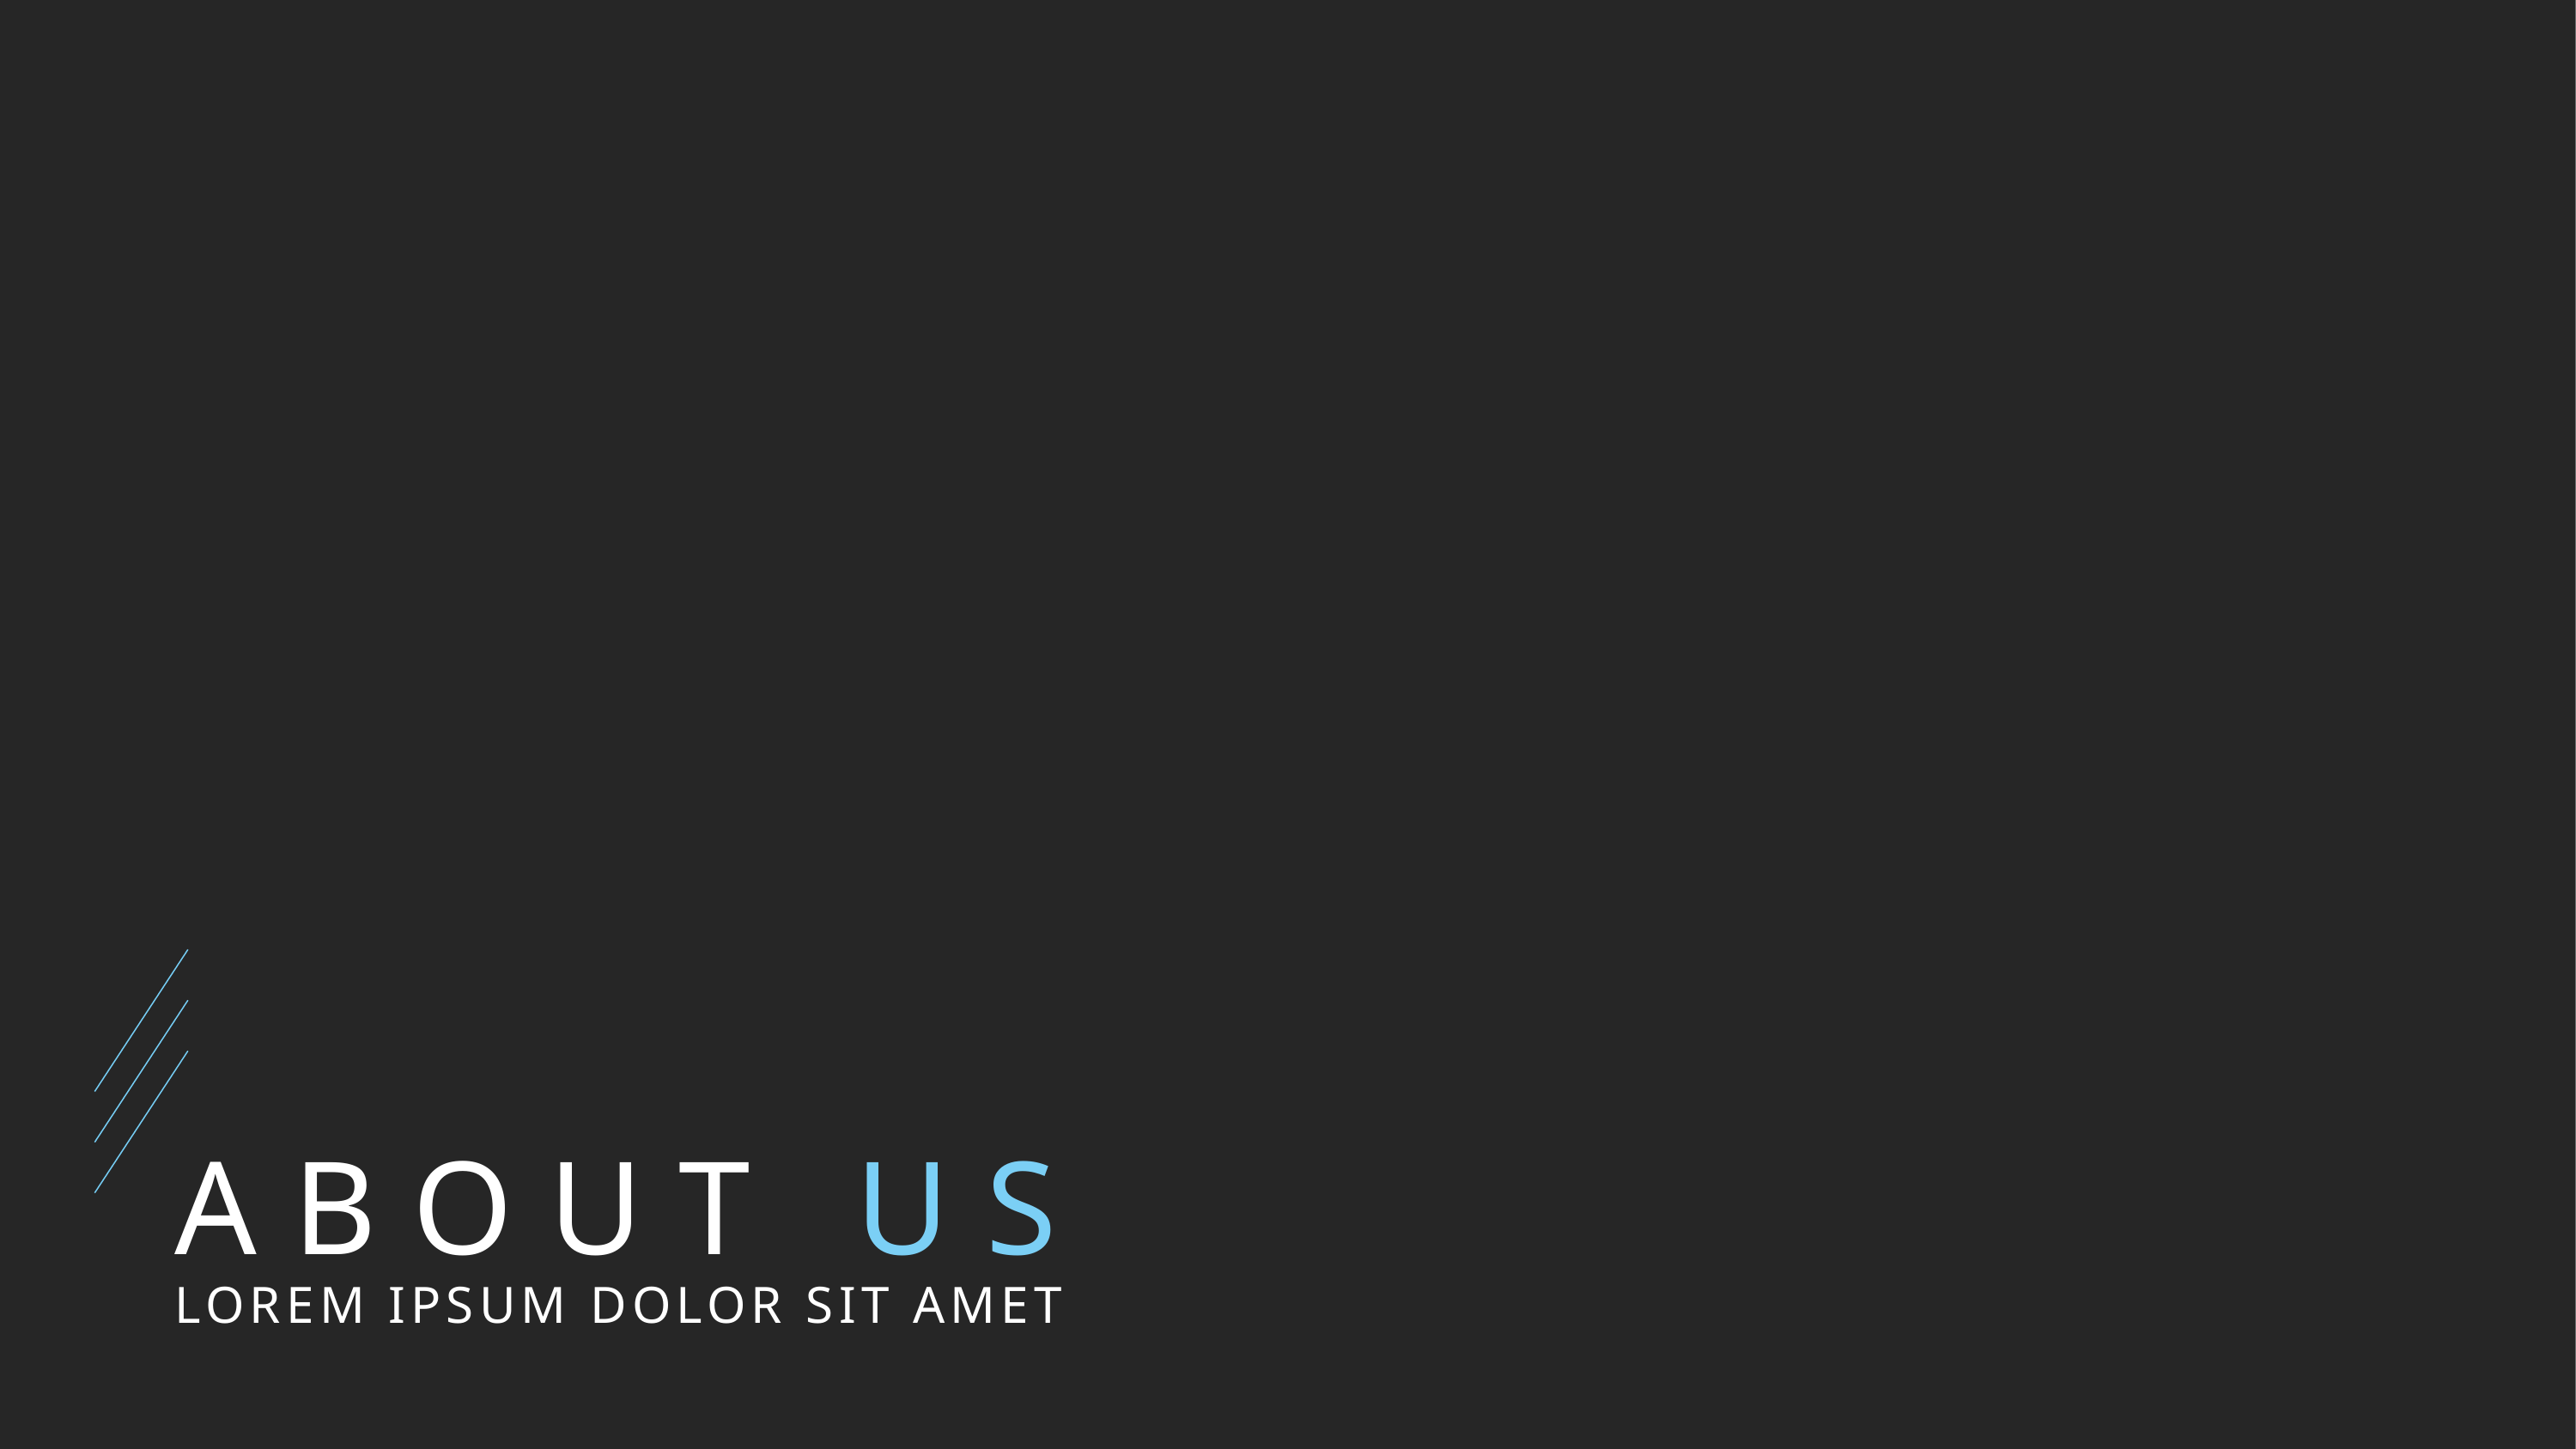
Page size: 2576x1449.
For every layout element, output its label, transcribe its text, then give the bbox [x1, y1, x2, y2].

list LOREM IPSUM DOLOR SIT AMET [151, 1261, 2049, 1343]
title ABOUT US [151, 1088, 2062, 1293]
